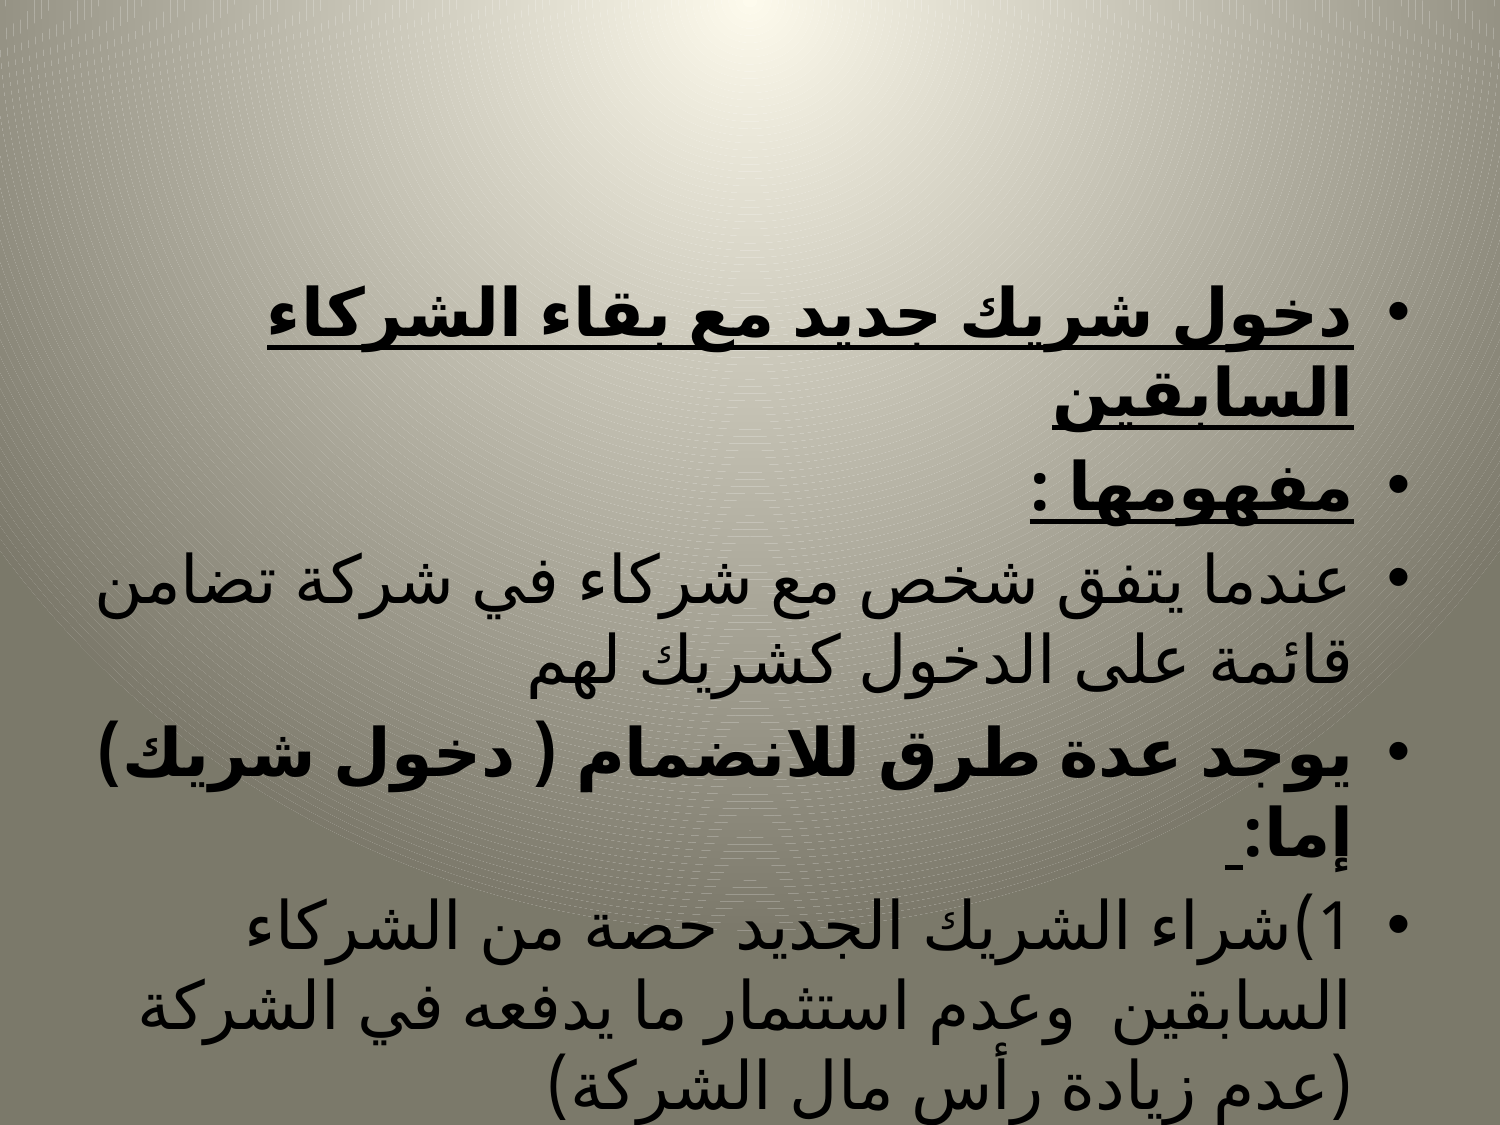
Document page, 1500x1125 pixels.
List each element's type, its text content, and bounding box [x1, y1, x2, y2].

list دخول شريك جديد مع بقاء الشركاء السابقين مفهومها : عندما يتفق شخص مع شركاء في شركة تضامن قائمة على الدخول كشريك لهم يوجد عدة طرق للانضمام ( دخول شريك) إما: 1)شراء الشريك الجديد حصة من الشركاء السابقين وعدم استثمار ما يدفعه في الشركة (عدم زيادة رأس مال الشركة) [75, 262, 1425, 1005]
